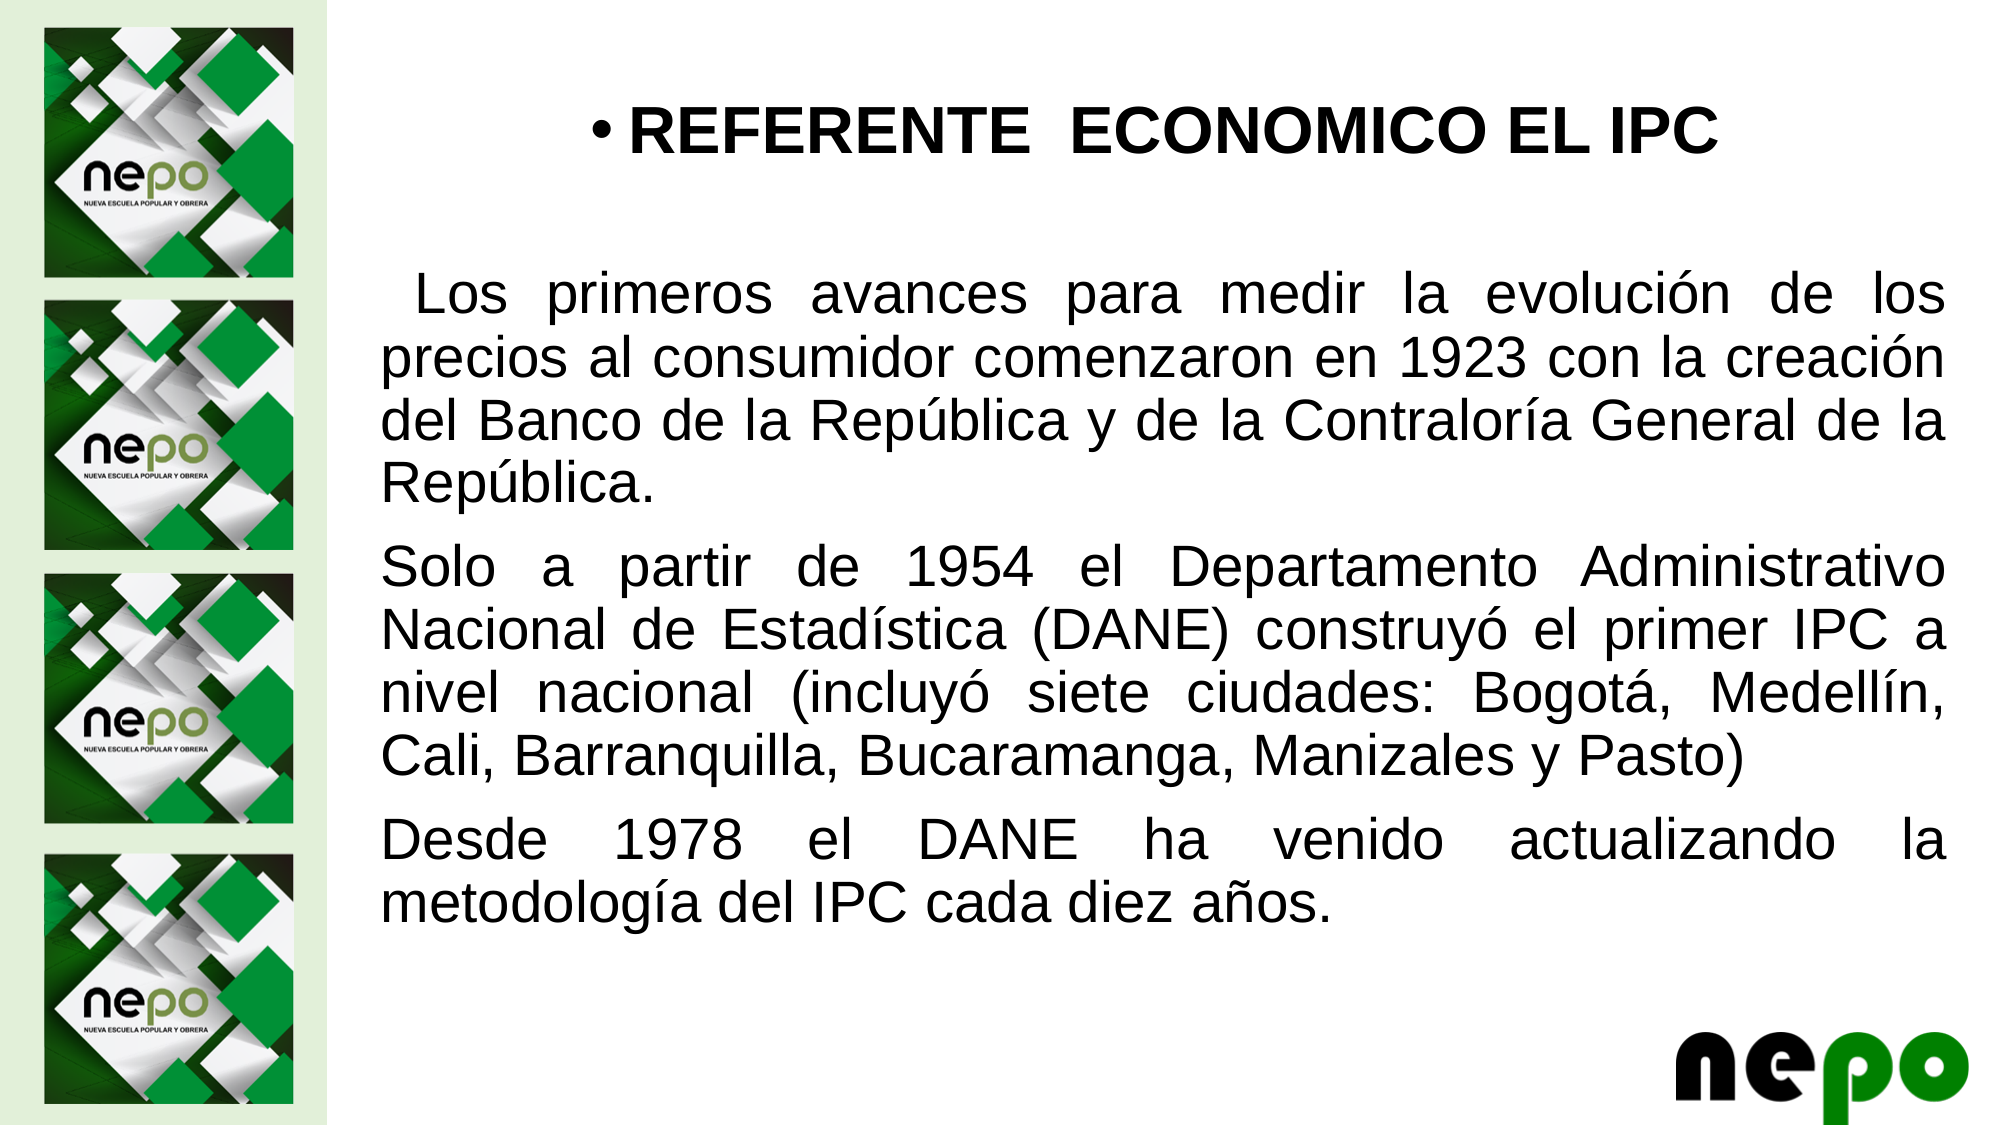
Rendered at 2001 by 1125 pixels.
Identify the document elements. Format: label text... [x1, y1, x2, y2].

picture [1676, 1032, 1969, 1125]
picture [0, 0, 327, 1125]
list REFERENTE ECONOMICO EL IPC Los primeros avances para medir la evolución de los precios al consumidor comenzaron en 1923 con la creación del Banco de la República y de la Contraloría General de la República. Solo a partir de 1954 el Departamento Administrativo Nacional de Estadística (DANE) construyó el primer IPC a nivel nacional (incluyó siete ciudades: Bogotá, Medellín, Cali, Barranquilla, Bucaramanga, Manizales y Pasto) Desde 1978 el DANE ha venido actualizando la metodología del IPC cada diez años. [347, 88, 1964, 1014]
